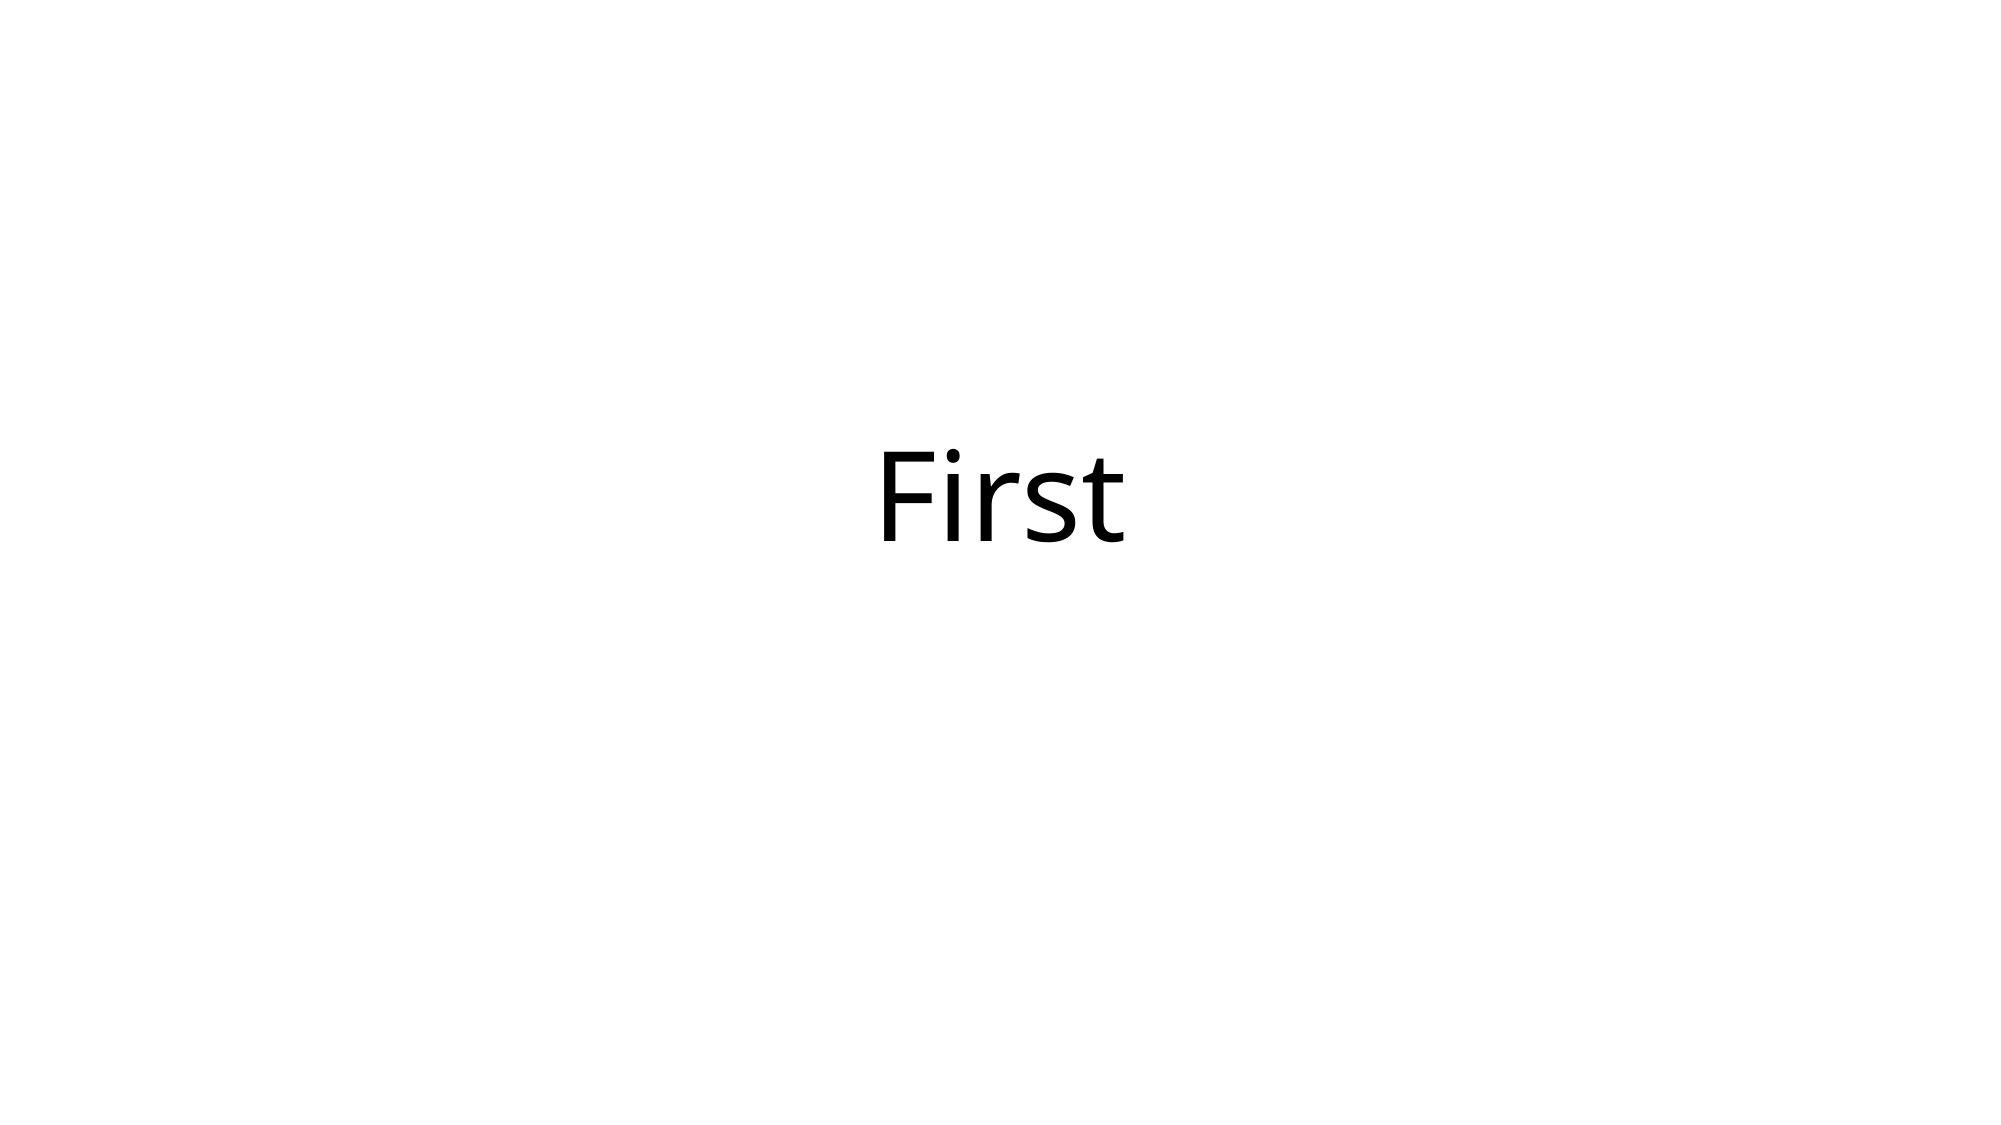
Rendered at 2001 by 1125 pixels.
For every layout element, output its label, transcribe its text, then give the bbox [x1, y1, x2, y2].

title First [249, 184, 1750, 576]
